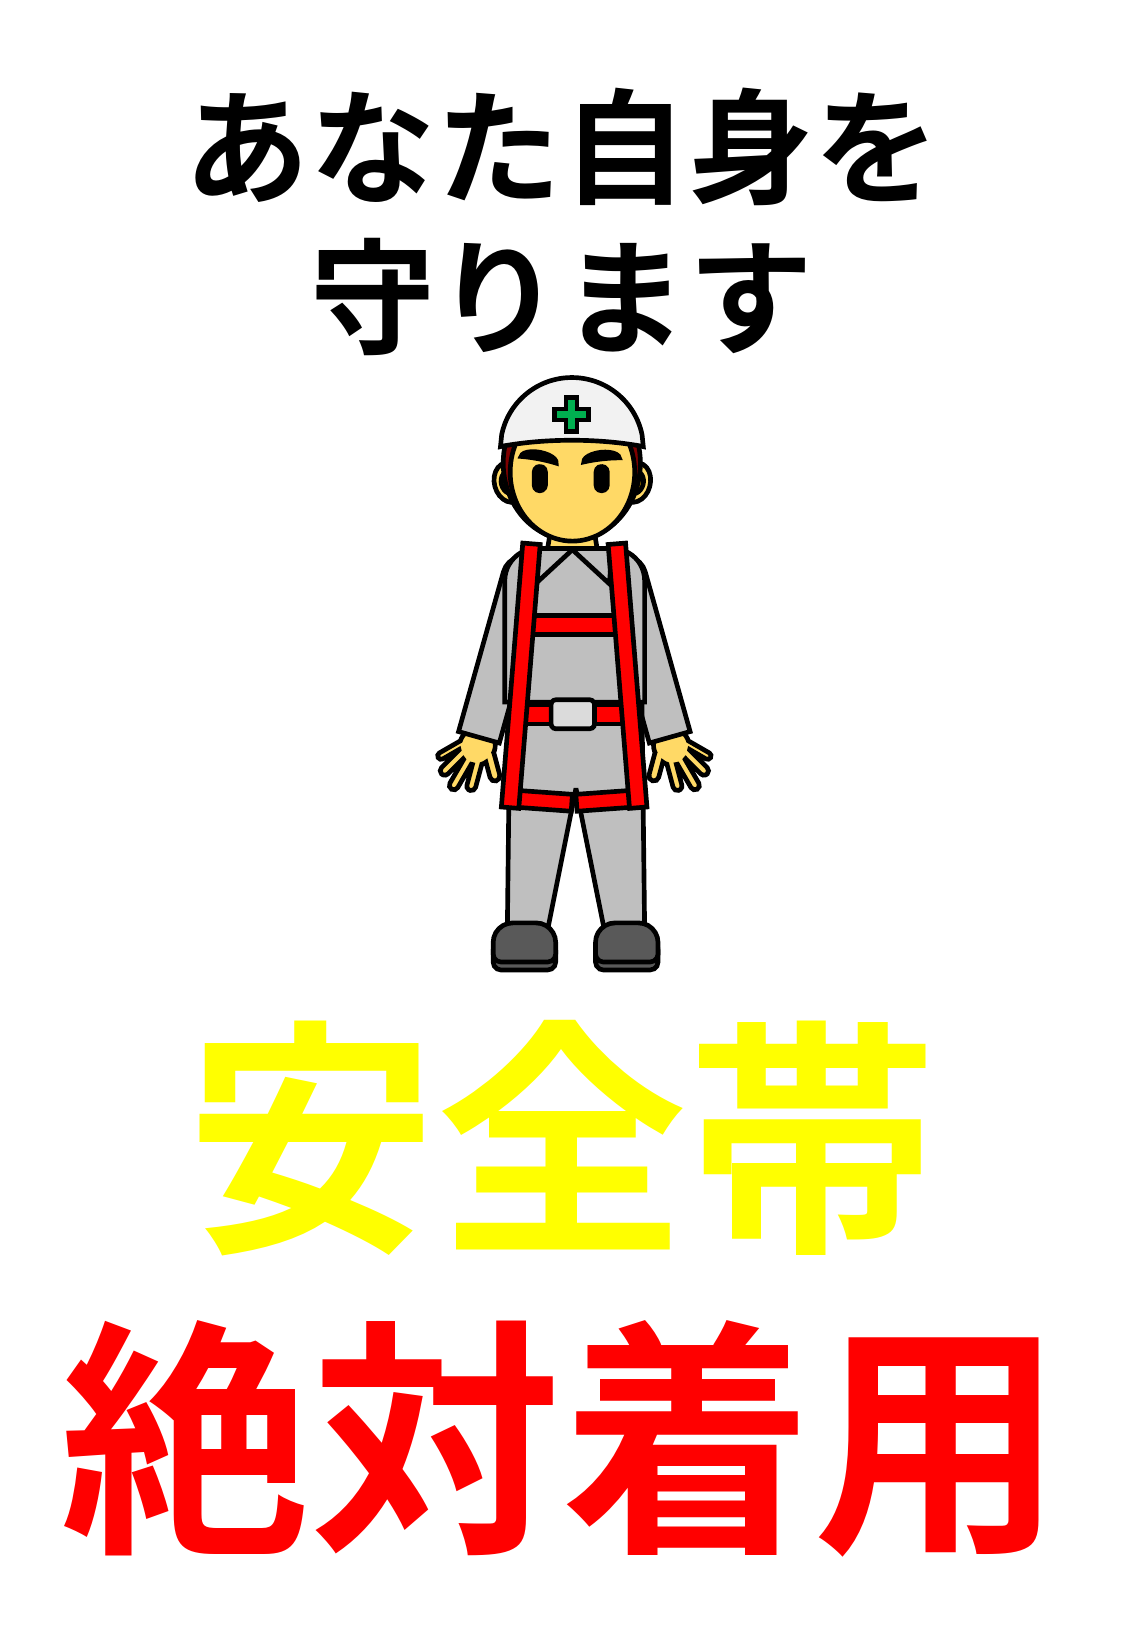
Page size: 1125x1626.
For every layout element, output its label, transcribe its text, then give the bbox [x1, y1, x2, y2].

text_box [438, 377, 710, 971]
text_box 安全帯 絶対着用 [0, 976, 1125, 1591]
text_box あなた自身を 守ります [0, 62, 1125, 377]
